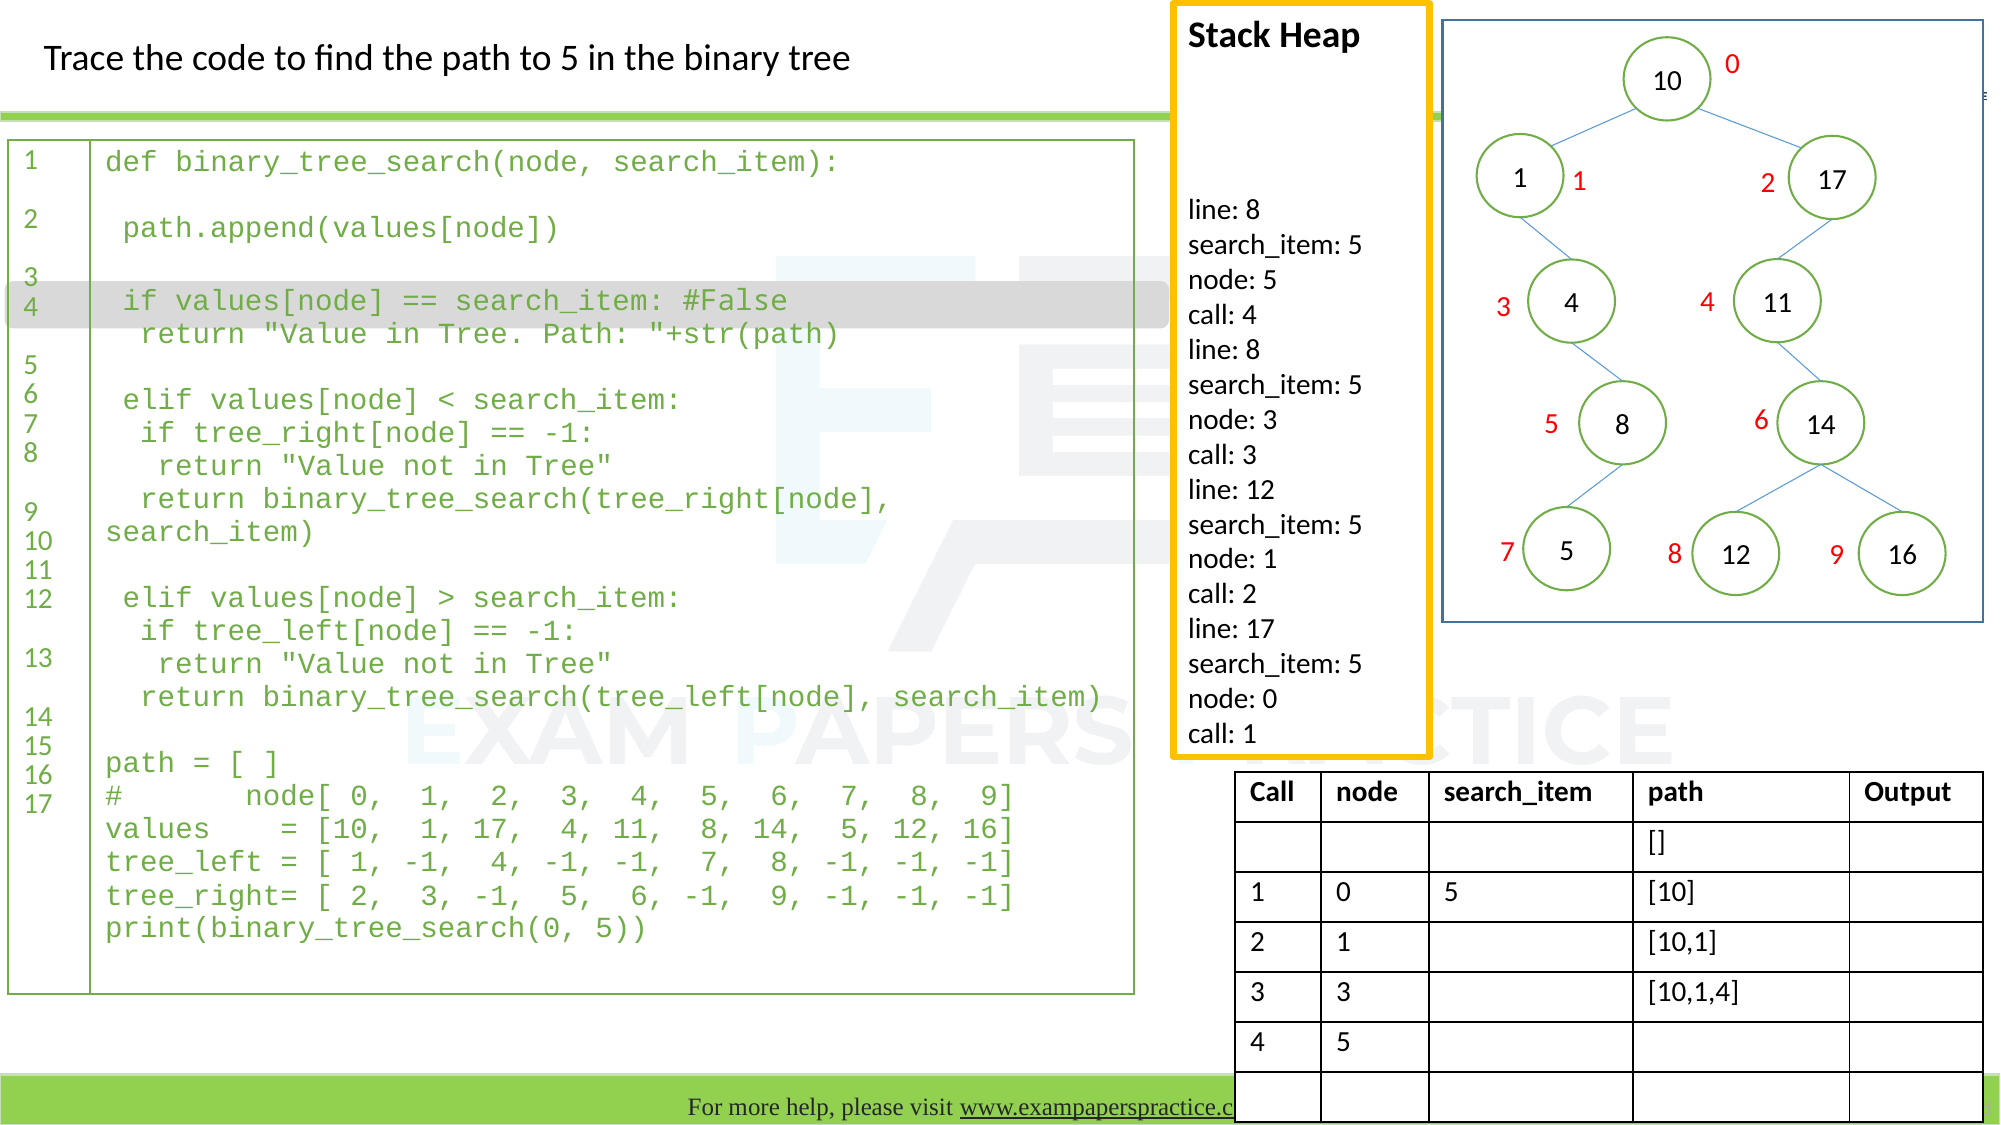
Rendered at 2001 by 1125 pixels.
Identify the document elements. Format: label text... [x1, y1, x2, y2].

table_cell [10] [1634, 873, 1849, 921]
table_cell [1430, 1073, 1632, 1121]
table_cell 1 [1322, 923, 1428, 971]
table_header def binary_tree_search(node, search_item): path.append(values[node]) if values[node] == search_item: #False return "Value in Tree. Path: "+str(path) elif values[node] < search_item: if tree_right[node] == -1: return "Value not in Tree" return binary_tree_search(tree_right[node], search_item) elif values[node] > search_item: if tree_left[node] == -1: return "Value not in Tree" return binary_tree_search(tree_left[node], search_item) path = [ ] # node[ 0, 1, 2, 3, 4, 5, 6, 7, 8, 9] values = [10, 1, 17, 4, 11, 8, 14, 5, 12, 16] tree_left = [ 1, -1, 4, -1, -1, 7, 8, -1, -1, -1] tree_right= [ 2, 3, -1, 5, 6, -1, 9, -1, -1, -1] print(binary_tree_search(0, 5)) [91, 141, 1133, 993]
table_cell [1322, 1073, 1428, 1121]
table_cell 5 [1430, 873, 1632, 921]
table_cell [1850, 873, 1982, 921]
table_cell [1850, 973, 1982, 1021]
table_cell [10,1,4] [1634, 973, 1849, 1021]
table_cell 3 [1322, 973, 1428, 1021]
table_cell [] [1634, 823, 1849, 871]
table_header path [1634, 773, 1849, 821]
table_cell [1850, 823, 1982, 871]
table_header Output [1850, 773, 1982, 821]
table_cell [1634, 1023, 1849, 1071]
table_header search_item [1430, 773, 1632, 821]
table_cell [1430, 973, 1632, 1021]
table_cell 3 [1236, 973, 1320, 1021]
table_cell [1322, 823, 1428, 871]
table_header 1 2 3 4 5 6 7 8 9 10 11 12 13 14 15 16 17 [9, 141, 89, 993]
table_cell 0 [1322, 873, 1428, 921]
table_cell 4 [1236, 1023, 1320, 1071]
table_cell [1634, 1073, 1849, 1121]
text_box [1135, 281, 1170, 329]
table_cell 1 [1236, 873, 1320, 921]
table_cell [1850, 923, 1982, 971]
table_cell [1850, 1023, 1982, 1071]
table_header node [1322, 773, 1428, 821]
table_cell [10,1] [1634, 923, 1849, 971]
table_header Call [1236, 773, 1320, 821]
table_cell [1236, 823, 1320, 871]
table_cell [1430, 823, 1632, 871]
text_box Stack Heap line: 8 search_item: 5 node: 5 call: 4 line: 8 search_item: 5 node: 3 call: 3 line: 12 search_item: 5 node: 1 call: 2 line: 17 search_item: 5 node: 0 call: 1 [1173, 2, 1430, 757]
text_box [1442, 20, 1984, 623]
table_cell [1430, 923, 1632, 971]
table_cell [1236, 1073, 1320, 1121]
table_cell 5 [1322, 1023, 1428, 1071]
table_cell [1430, 1023, 1632, 1071]
table_cell 2 [1236, 923, 1320, 971]
table_cell [1850, 1073, 1982, 1121]
text_box Trace the code to find the path to 5 in the binary tree [28, 25, 1072, 86]
